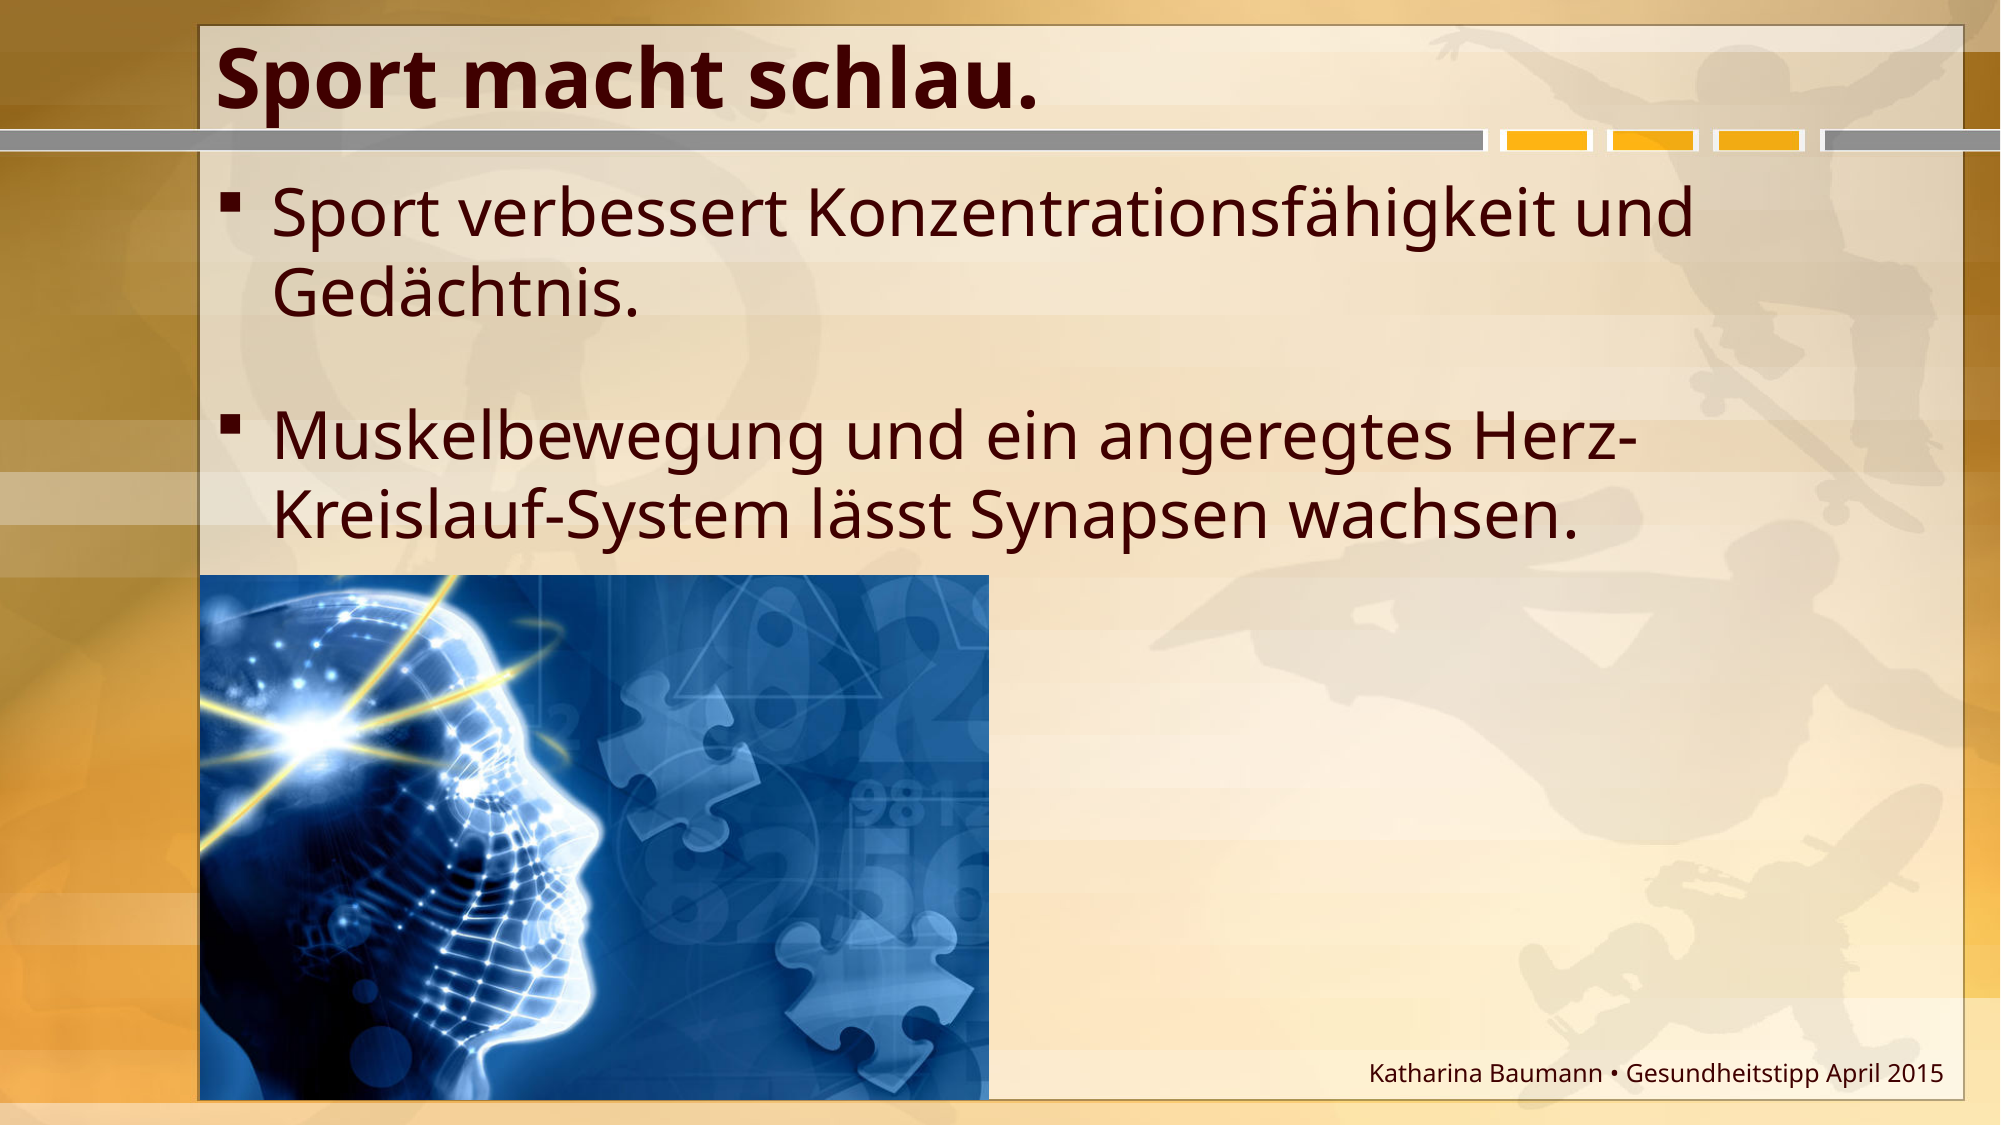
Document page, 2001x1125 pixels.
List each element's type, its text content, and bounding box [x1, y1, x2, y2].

footer Katharina Baumann • Gesundheitstipp April 2015 [1326, 1050, 1961, 1100]
title Sport macht schlau. [200, 0, 1950, 150]
picture [0, 0, 2001, 1125]
list Sport verbessert Konzentrationsfähigkeit und Gedächtnis. Muskelbewegung und ein angeregtes Herz-Kreislauf-System lässt Synapsen wachsen. [200, 162, 1950, 1050]
